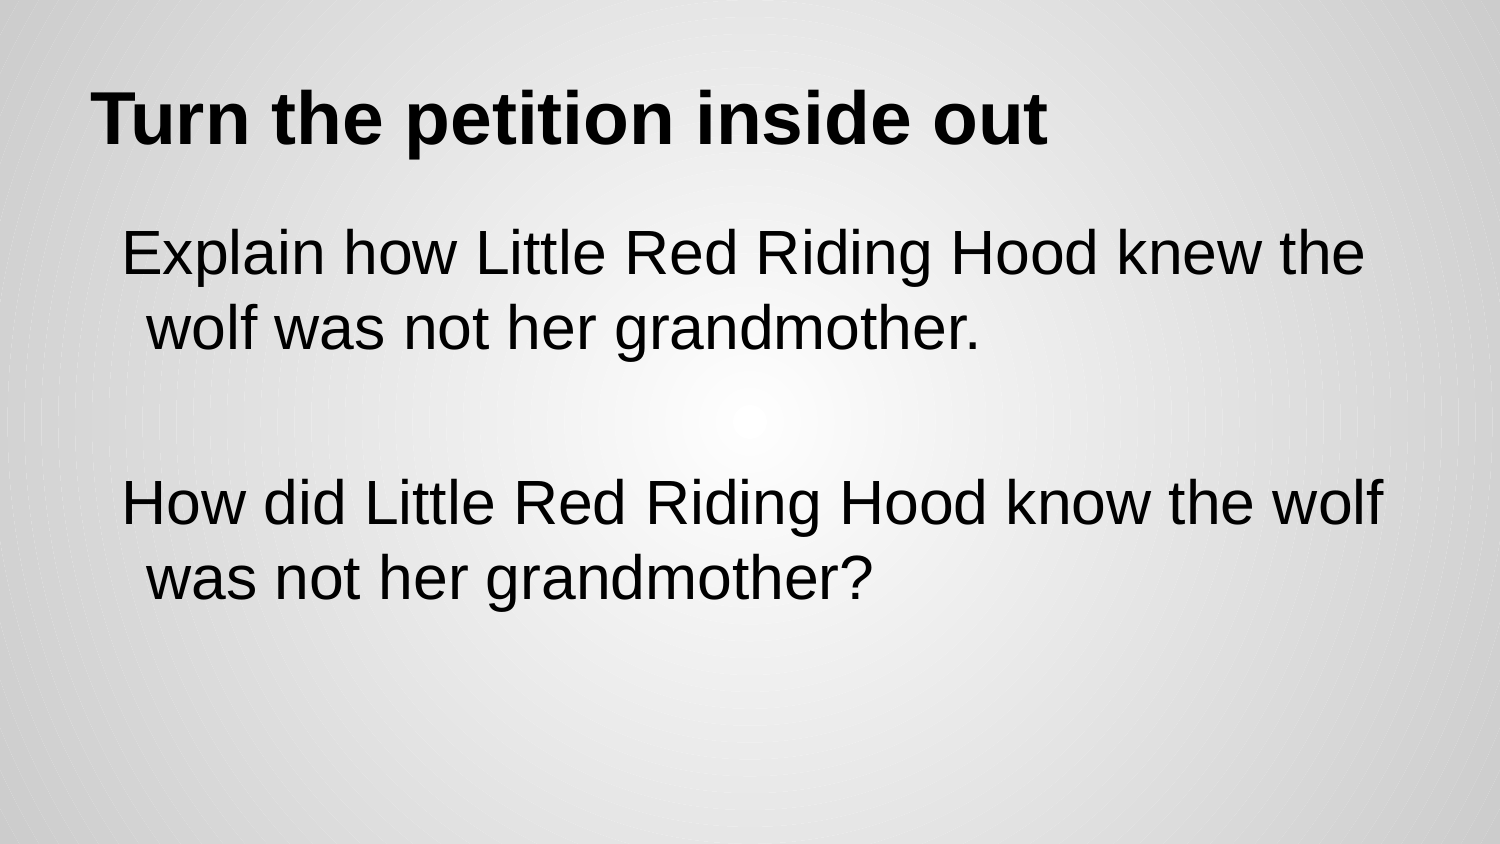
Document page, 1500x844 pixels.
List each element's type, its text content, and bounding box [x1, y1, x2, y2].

list Explain how Little Red Riding Hood knew the wolf was not her grandmother. How did Little Red Riding Hood know the wolf was not her grandmother? [74, 196, 1426, 809]
title Turn the petition inside out [74, 33, 1426, 175]
